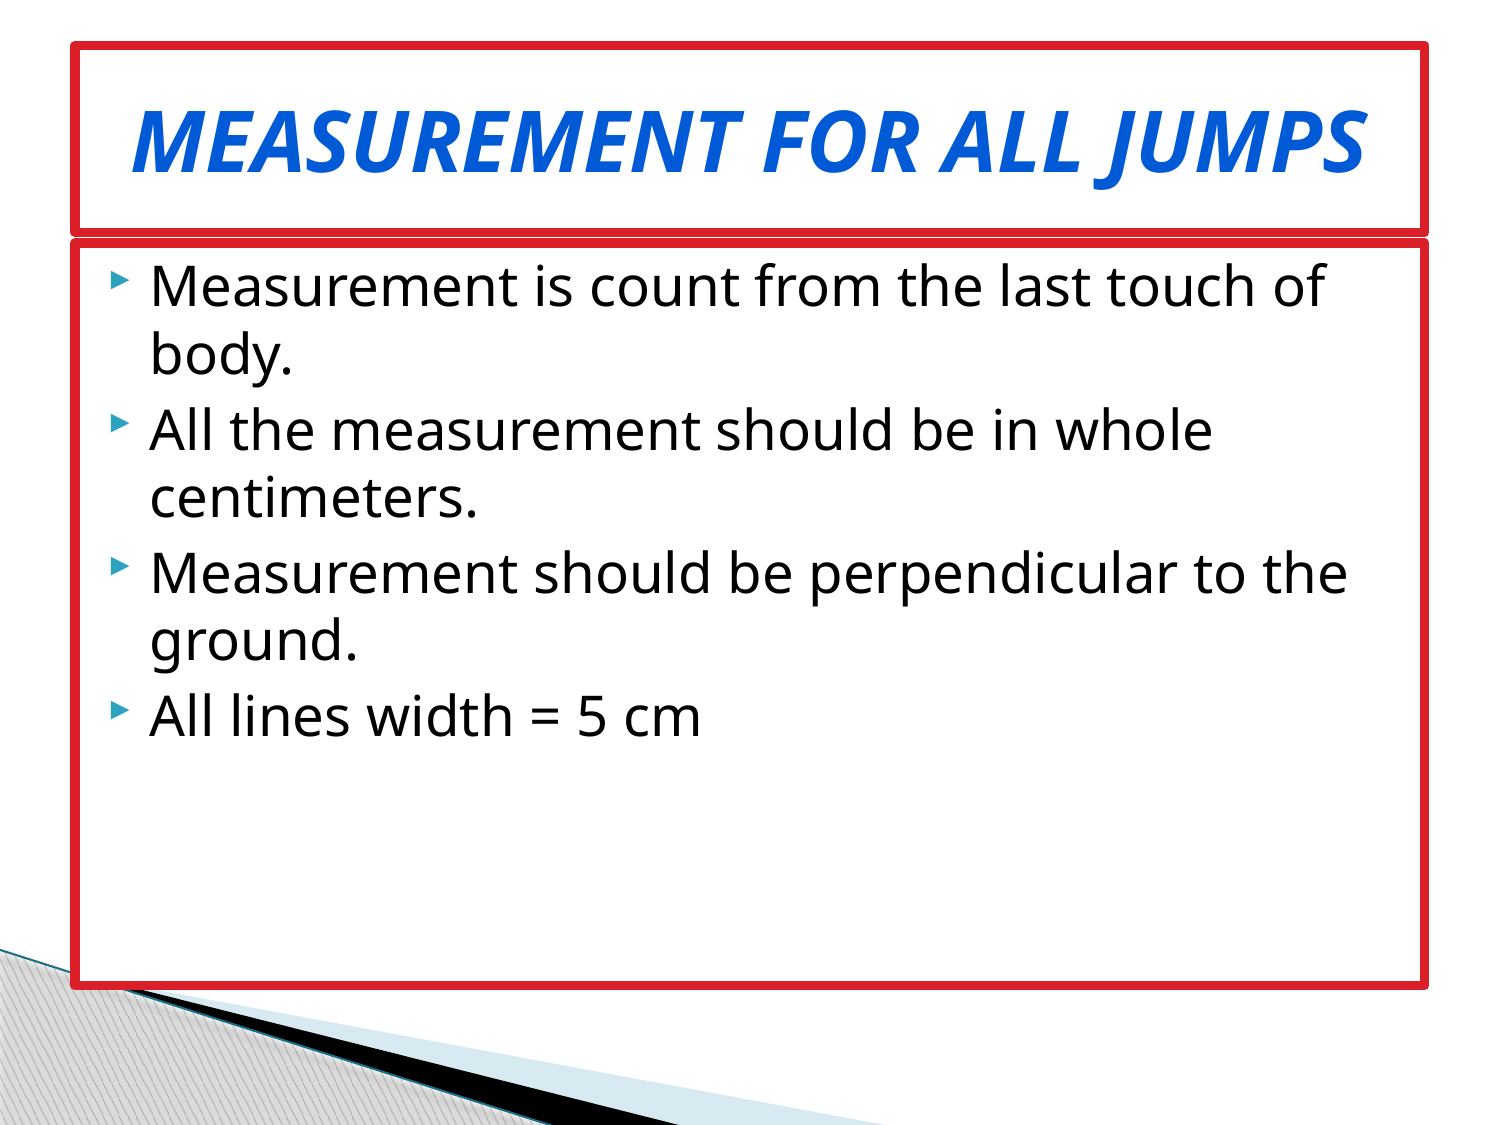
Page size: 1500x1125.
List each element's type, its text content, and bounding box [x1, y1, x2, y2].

list Measurement is count from the last touch of body. All the measurement should be in whole centimeters. Measurement should be perpendicular to the ground. All lines width = 5 cm [70, 238, 1429, 990]
title Measurement for All Jumps [70, 41, 1429, 237]
